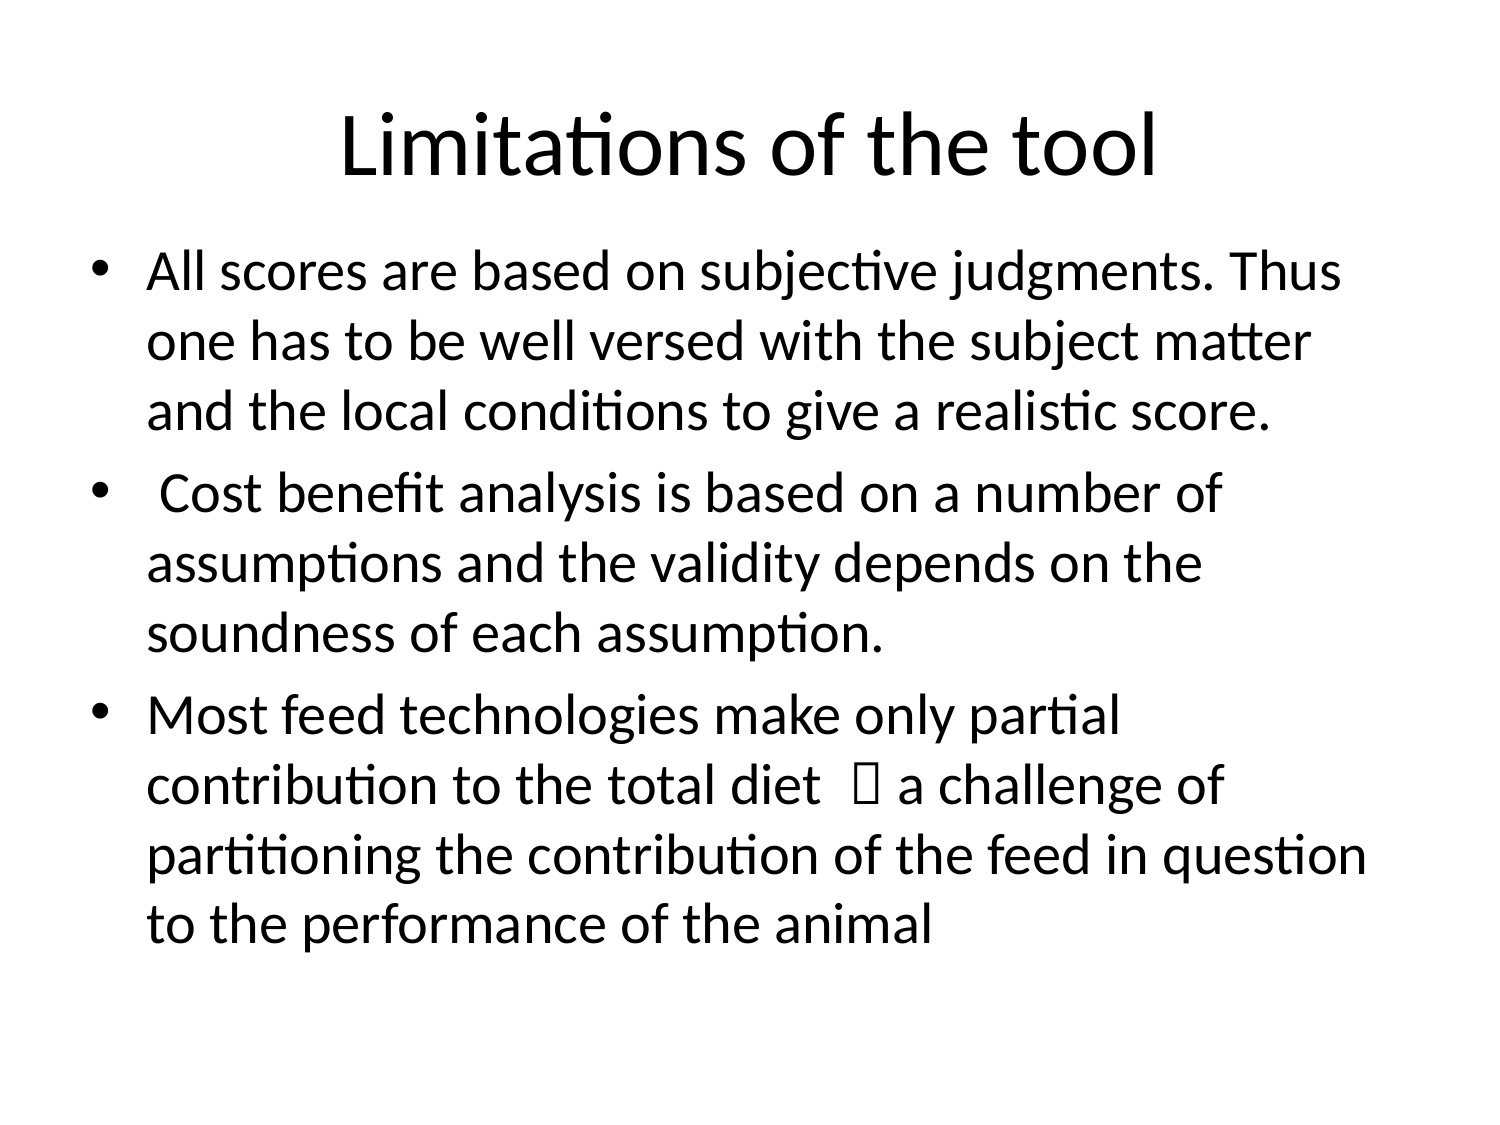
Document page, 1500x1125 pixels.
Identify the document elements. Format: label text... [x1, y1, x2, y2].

list All scores are based on subjective judgments. Thus one has to be well versed with the subject matter and the local conditions to give a realistic score. Cost benefit analysis is based on a number of assumptions and the validity depends on the soundness of each assumption. Most feed technologies make only partial contribution to the total diet  a challenge of partitioning the contribution of the feed in question to the performance of the animal [74, 224, 1426, 1006]
title Limitations of the tool [74, 44, 1426, 224]
